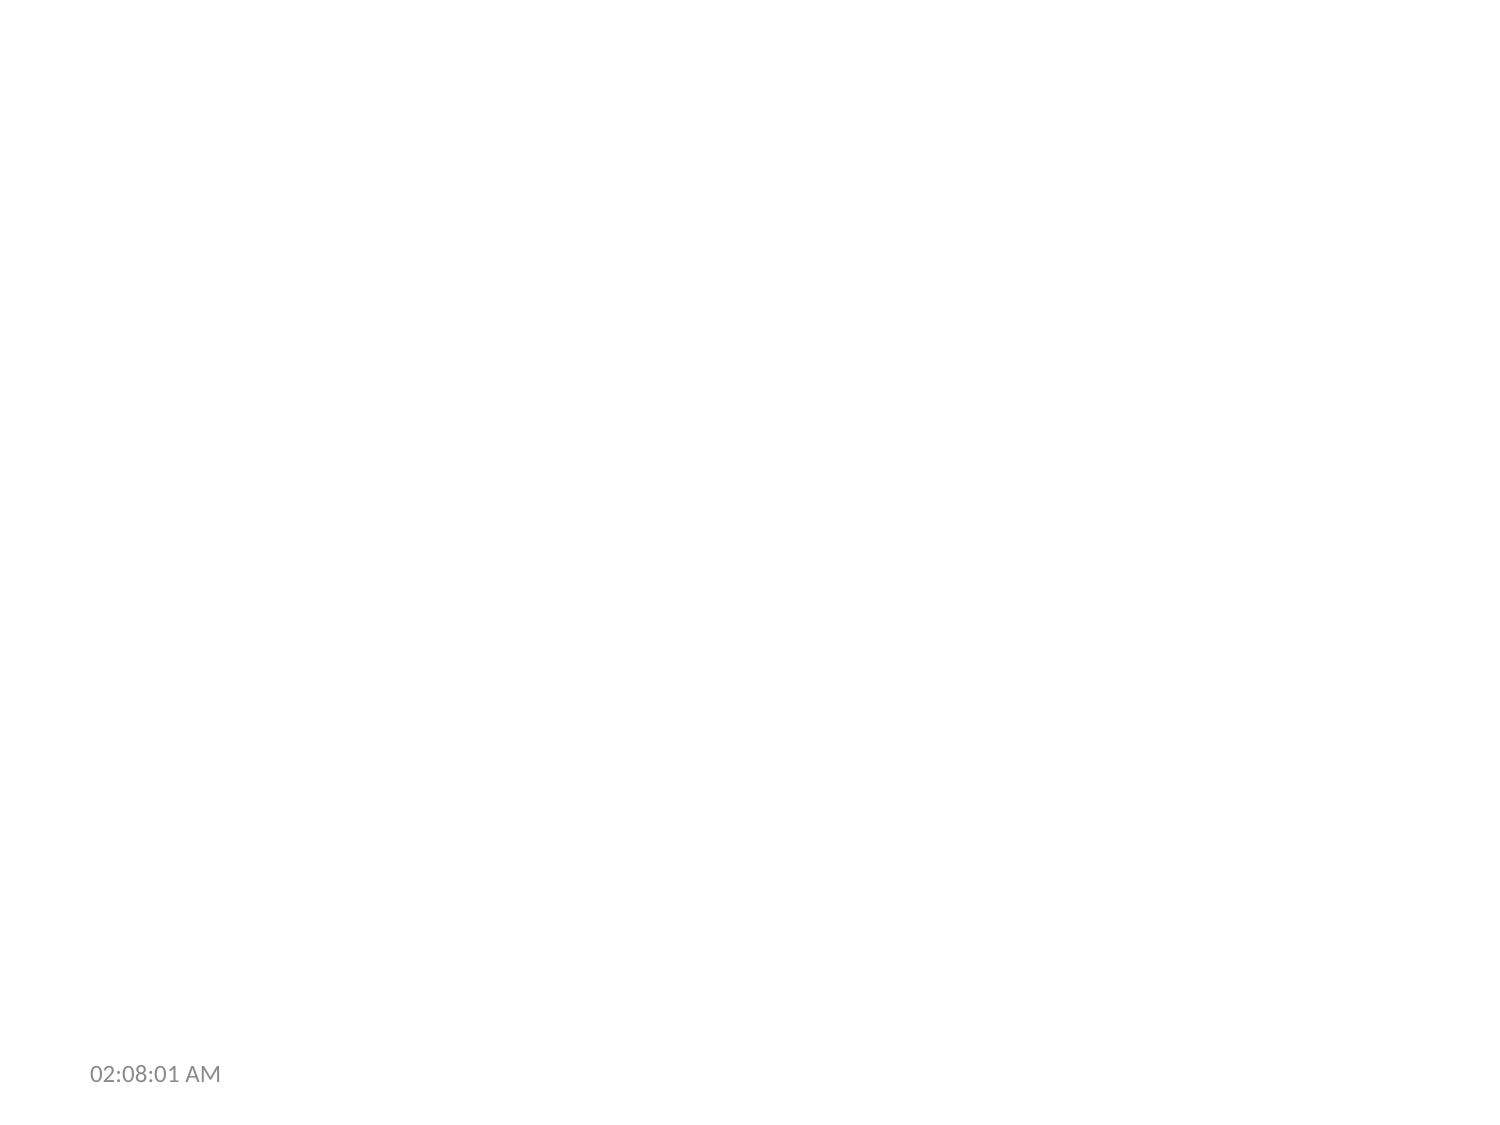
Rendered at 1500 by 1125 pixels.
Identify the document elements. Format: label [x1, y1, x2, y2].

slide_number [75, 1042, 425, 1103]
